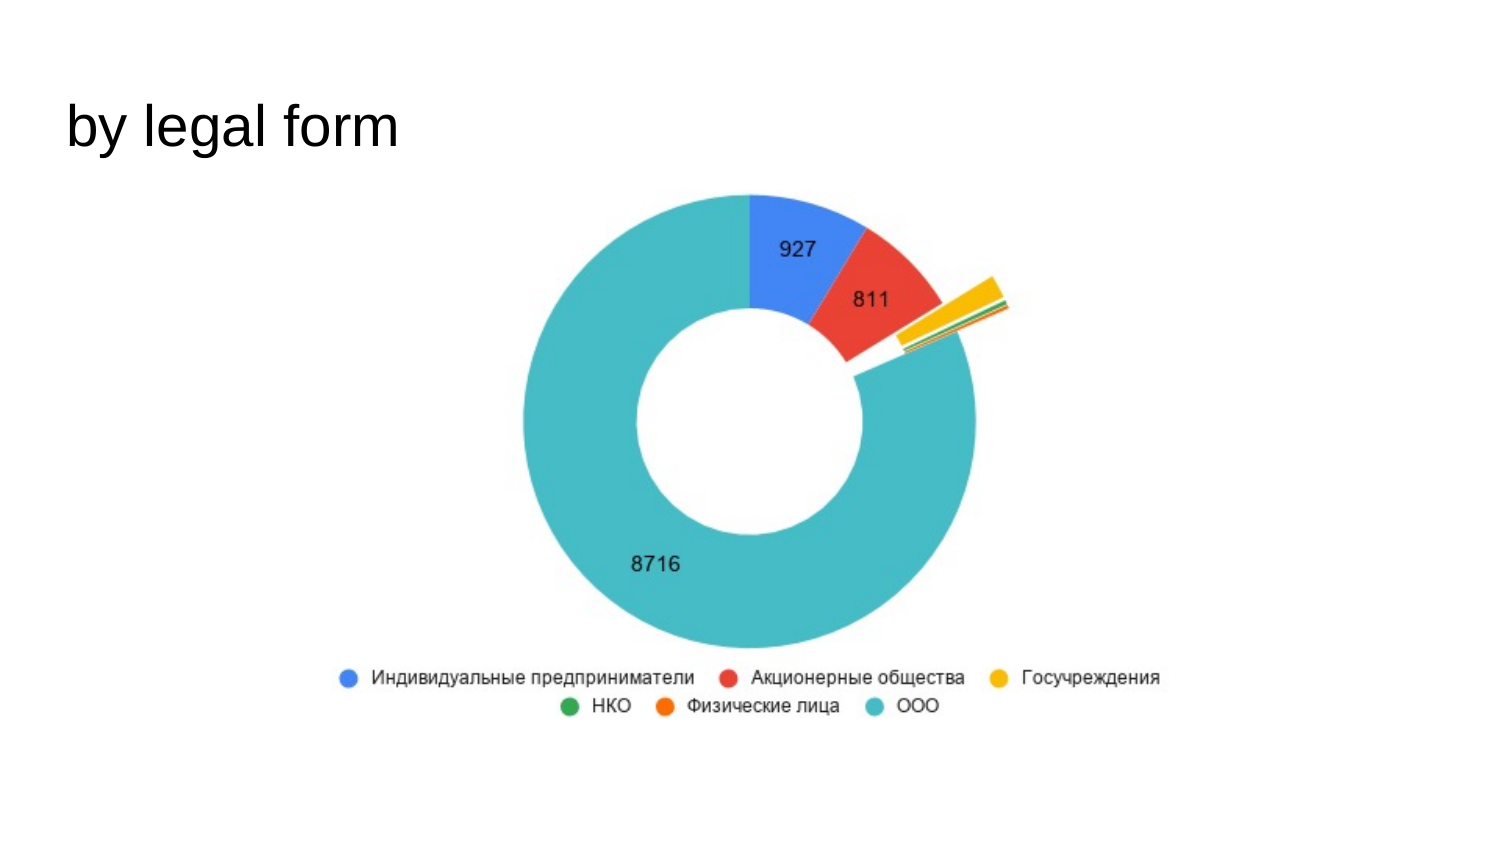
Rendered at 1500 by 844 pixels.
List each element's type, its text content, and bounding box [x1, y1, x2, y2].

picture [281, 166, 1219, 747]
title by legal form [51, 72, 1449, 167]
